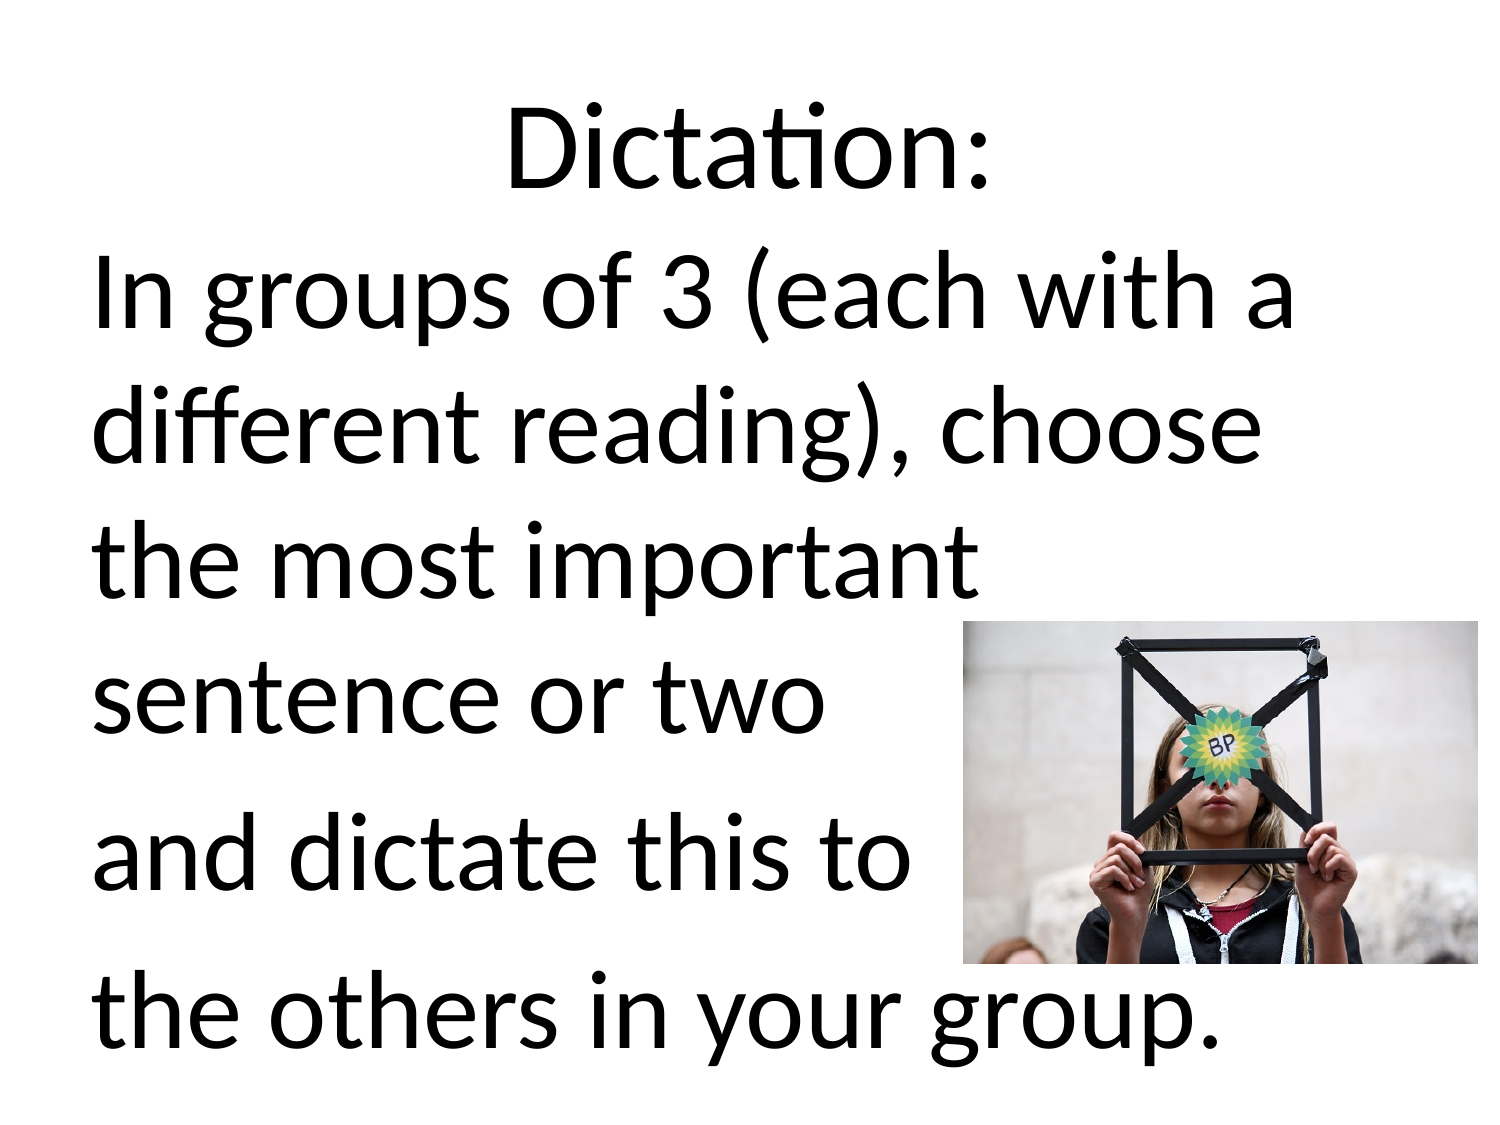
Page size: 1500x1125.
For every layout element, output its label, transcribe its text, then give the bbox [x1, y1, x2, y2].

title Dictation: [75, 45, 1425, 208]
list In groups of 3 (each with a different reading), choose the most important sentence or two and dictate this to the others in your group. [75, 208, 1425, 1005]
picture [962, 621, 1478, 965]
